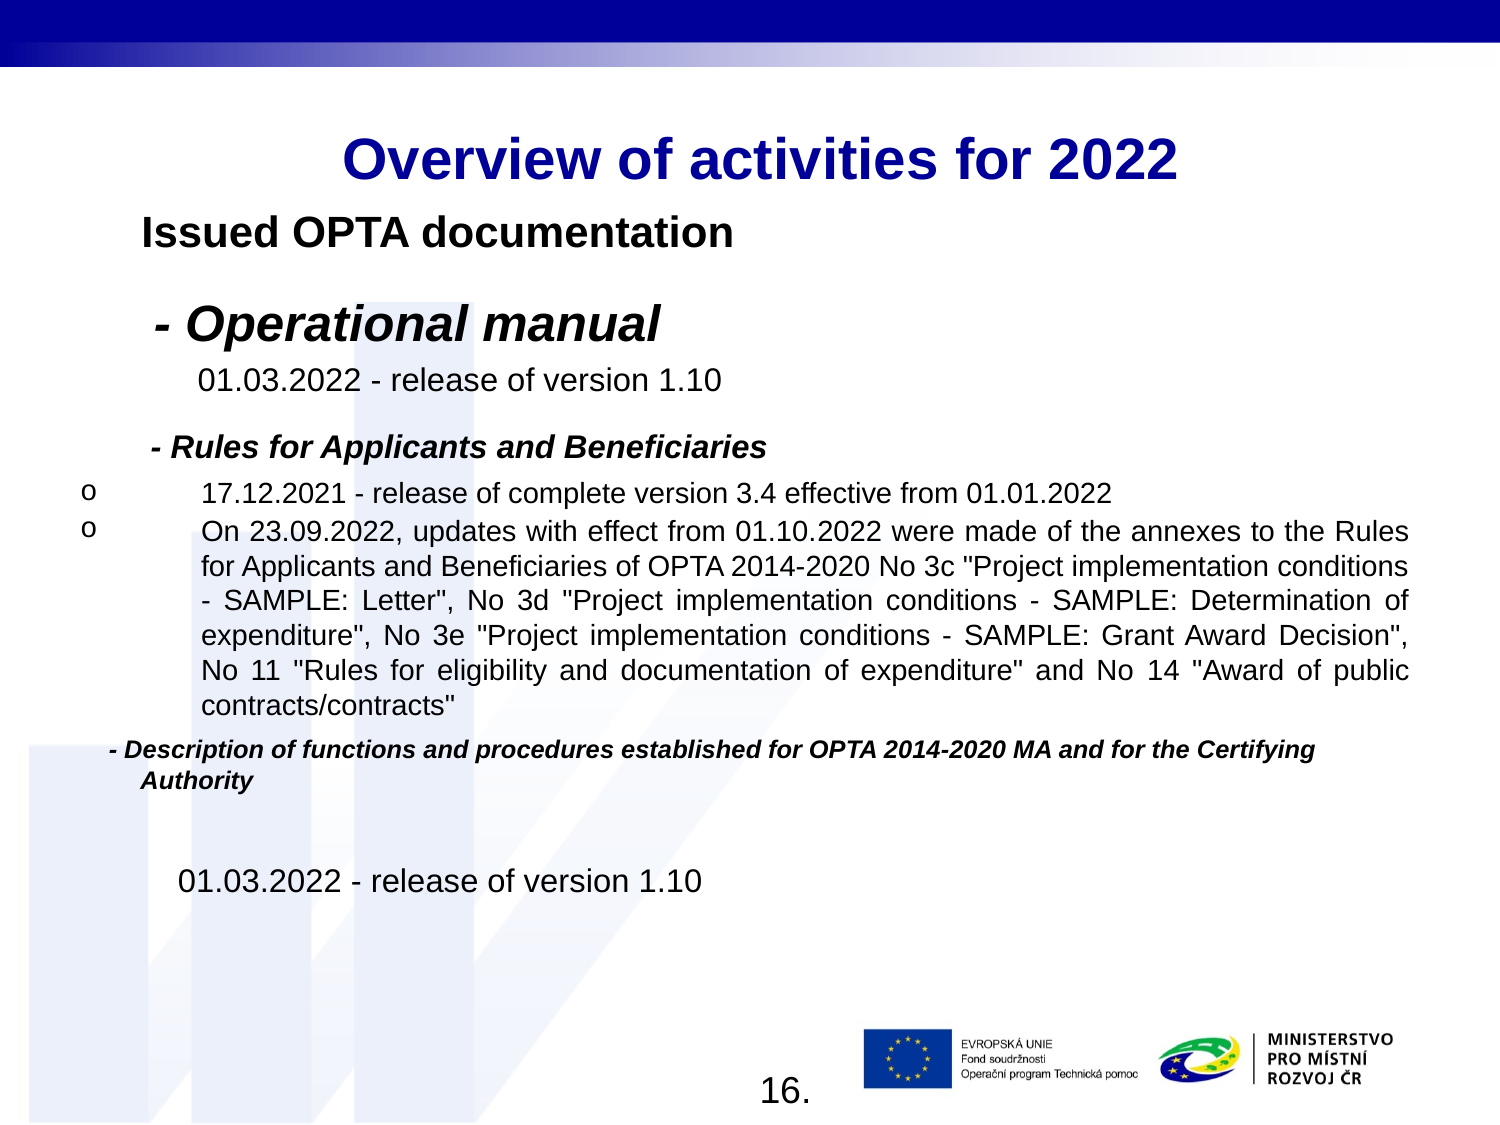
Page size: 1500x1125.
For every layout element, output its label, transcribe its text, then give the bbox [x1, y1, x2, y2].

title Overview of activities for 2022 [64, 113, 1425, 197]
picture [29, 302, 1412, 1125]
text_box 16. [744, 1059, 828, 1119]
list Issued OPTA documentation - Operational manual 01.03.2022 - release of version 1.10 - Rules for Applicants and Beneficiaries 17.12.2021 - release of complete version 3.4 effective from 01.01.2022 On 23.09.2022, updates with effect from 01.10.2022 were made of the annexes to the Rules for Applicants and Beneficiaries of OPTA 2014-2020 No 3c "Project implementation conditions - SAMPLE: Letter", No 3d "Project implementation conditions - SAMPLE: Determination of expenditure", No 3e "Project implementation conditions - SAMPLE: Grant Award Decision", No 11 "Rules for eligibility and documentation of expenditure" and No 14 "Award of public contracts/contracts" - Description of functions and procedures established for OPTA 2014-2020 MA and for the Certifying Authority 01.03.2022 - release of version 1.10 [64, 197, 1425, 1059]
